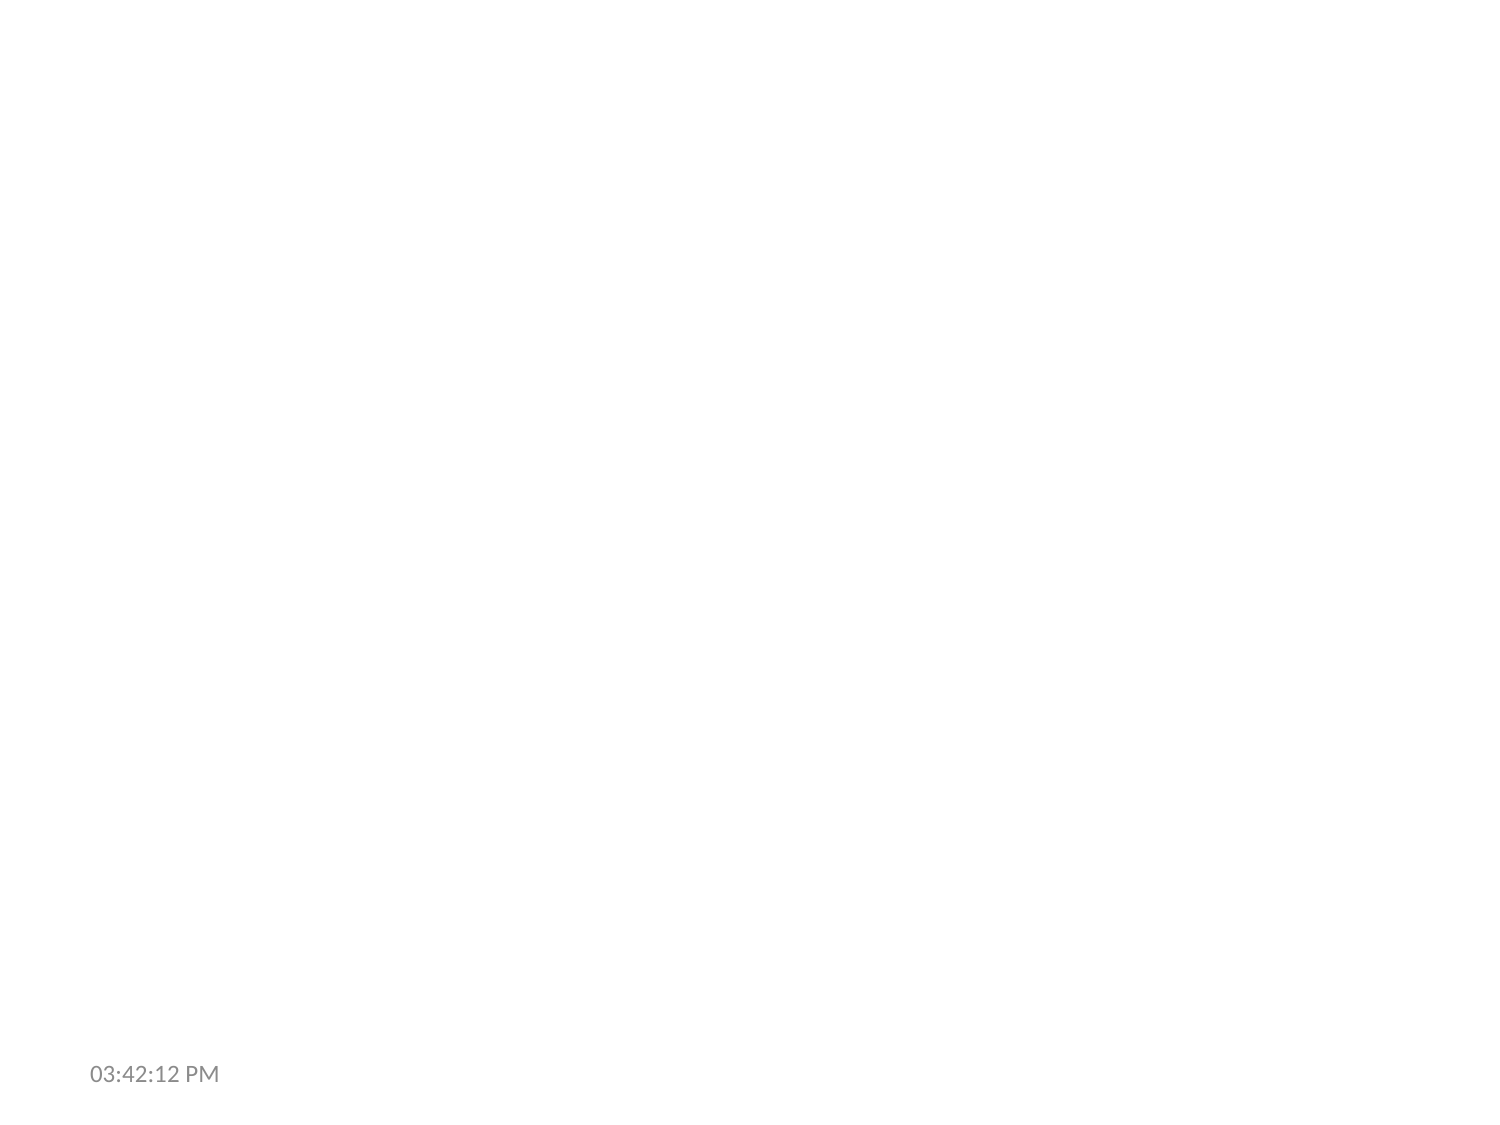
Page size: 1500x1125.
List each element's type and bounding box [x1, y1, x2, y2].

slide_number [75, 1042, 425, 1103]
